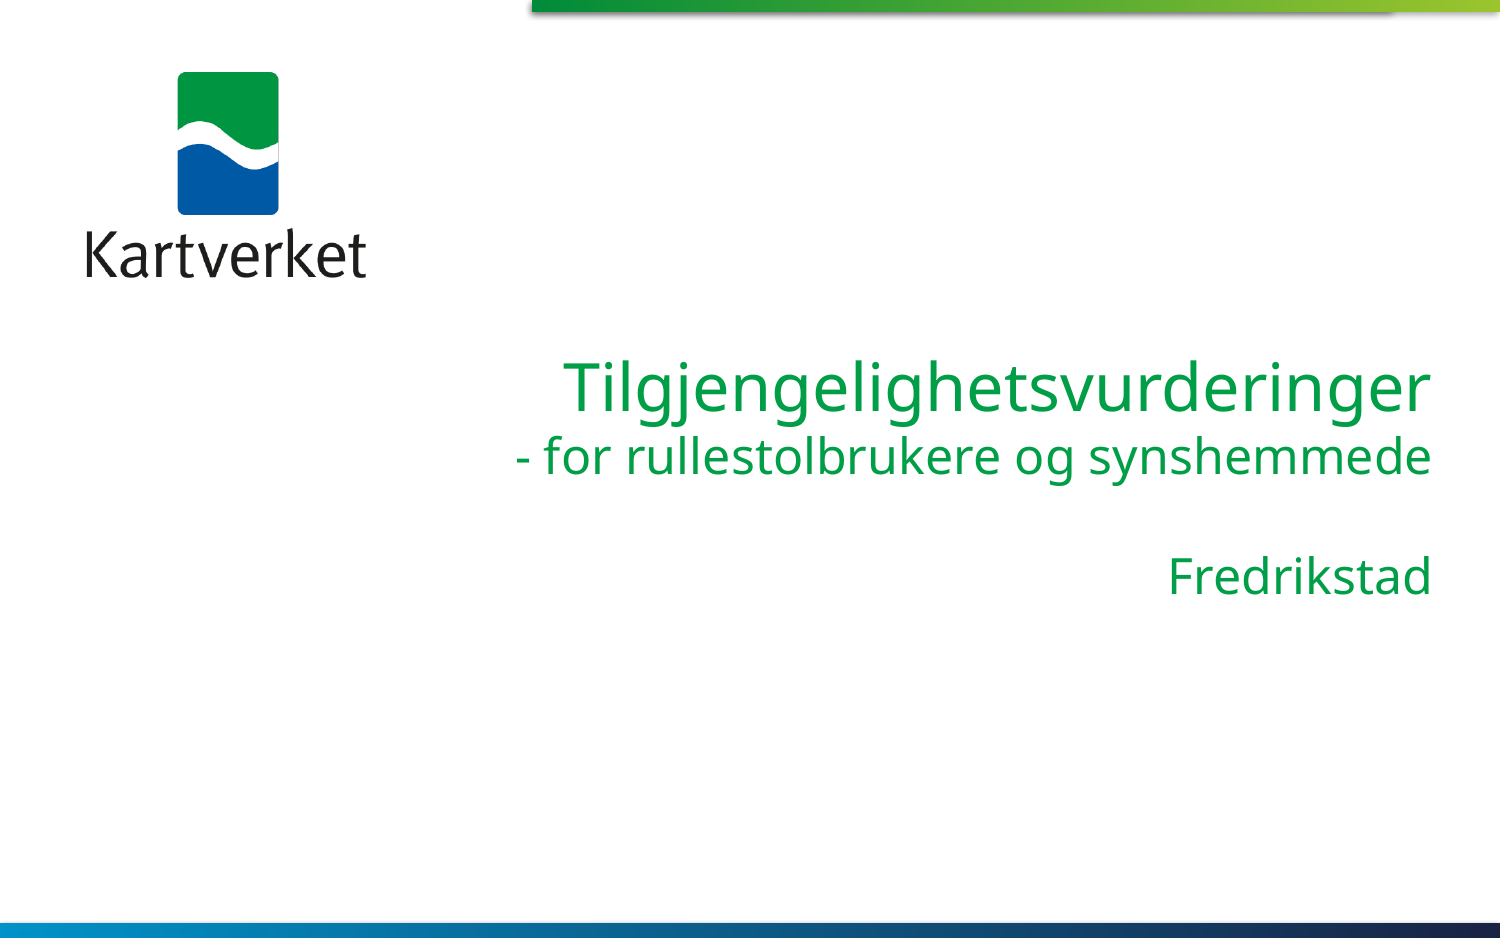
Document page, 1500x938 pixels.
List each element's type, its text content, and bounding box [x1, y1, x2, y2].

text_box Tilgjengelighetsvurderinger - for rullestolbrukere og synshemmede Fredrikstad [66, 337, 1449, 613]
